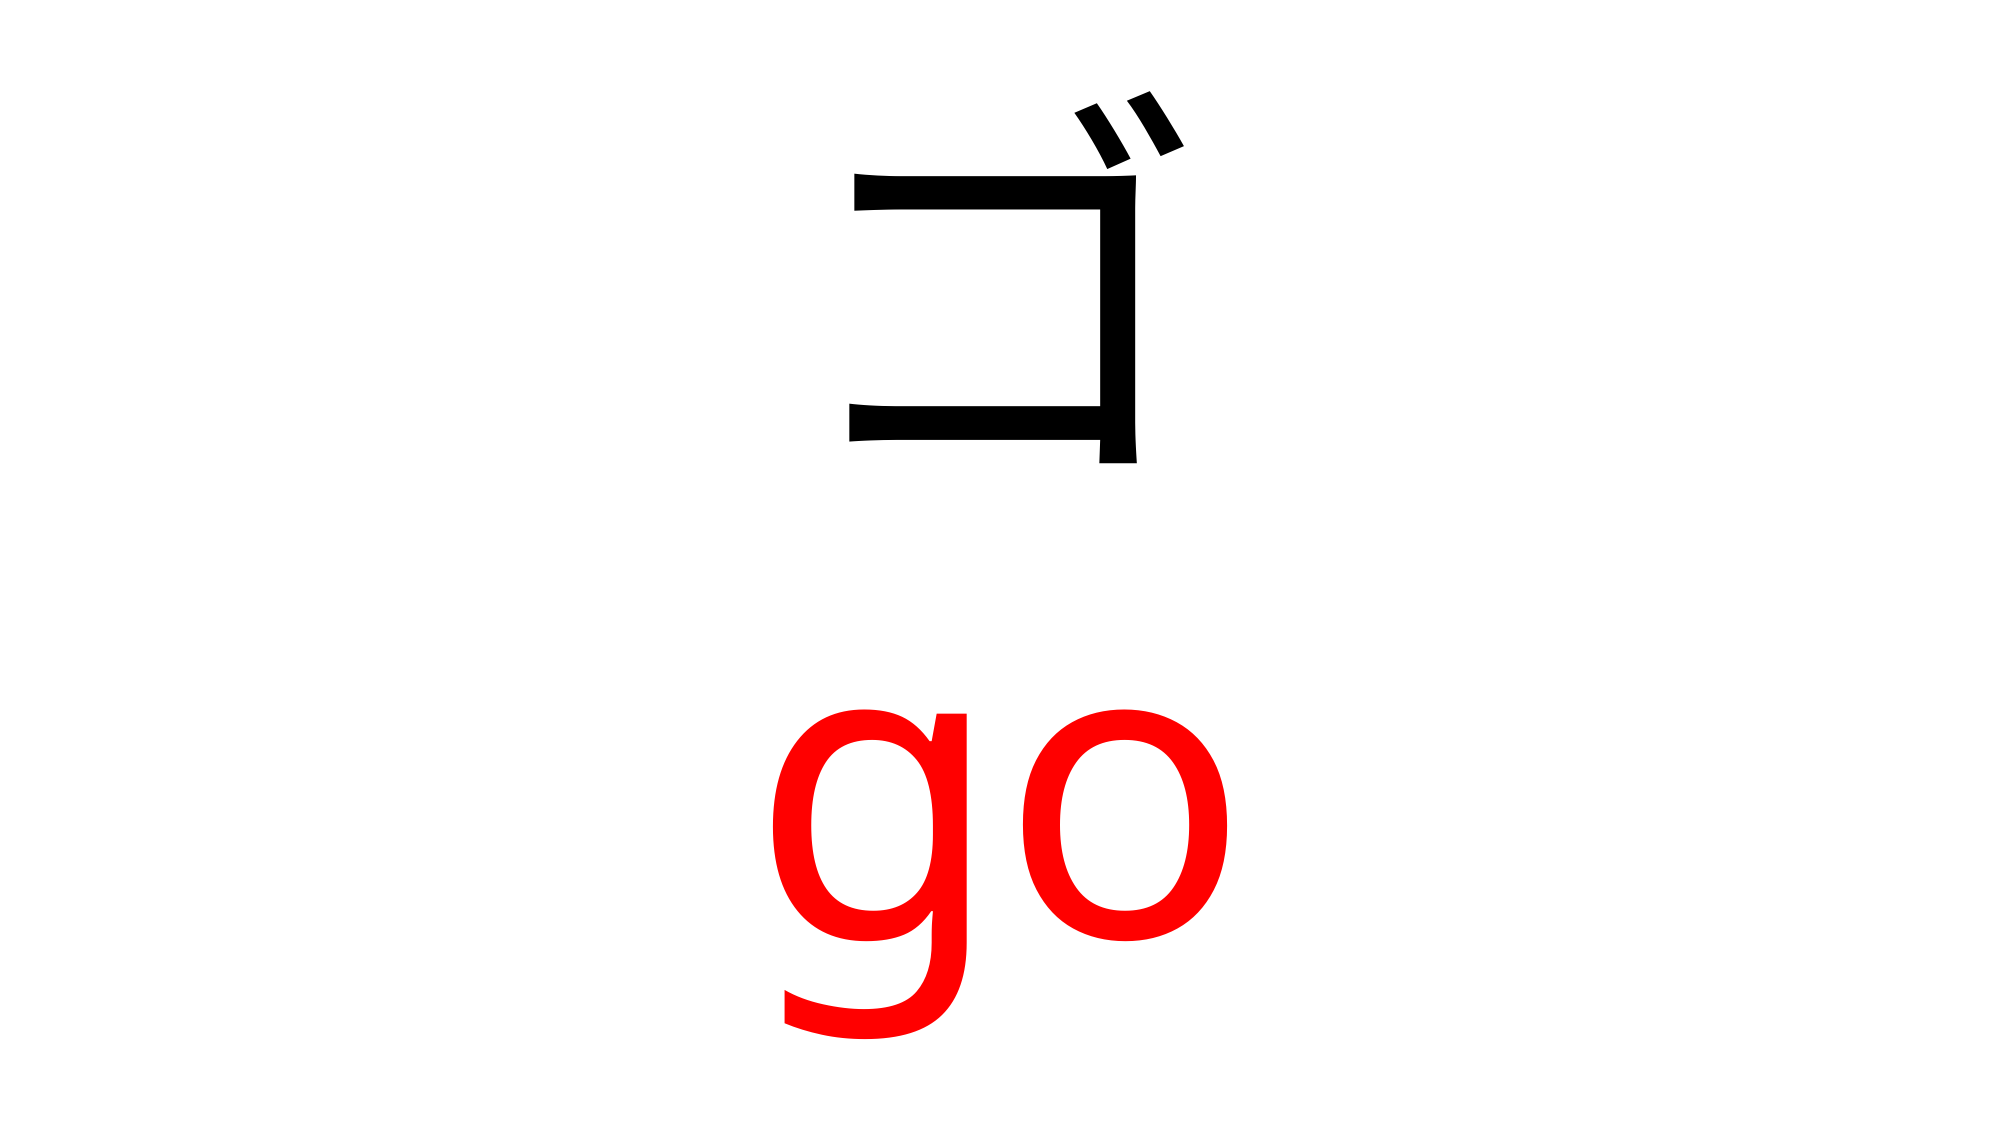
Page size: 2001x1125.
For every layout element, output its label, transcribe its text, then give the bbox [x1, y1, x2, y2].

text_box go [249, 562, 1750, 1036]
title ゴ [249, 71, 1750, 545]
